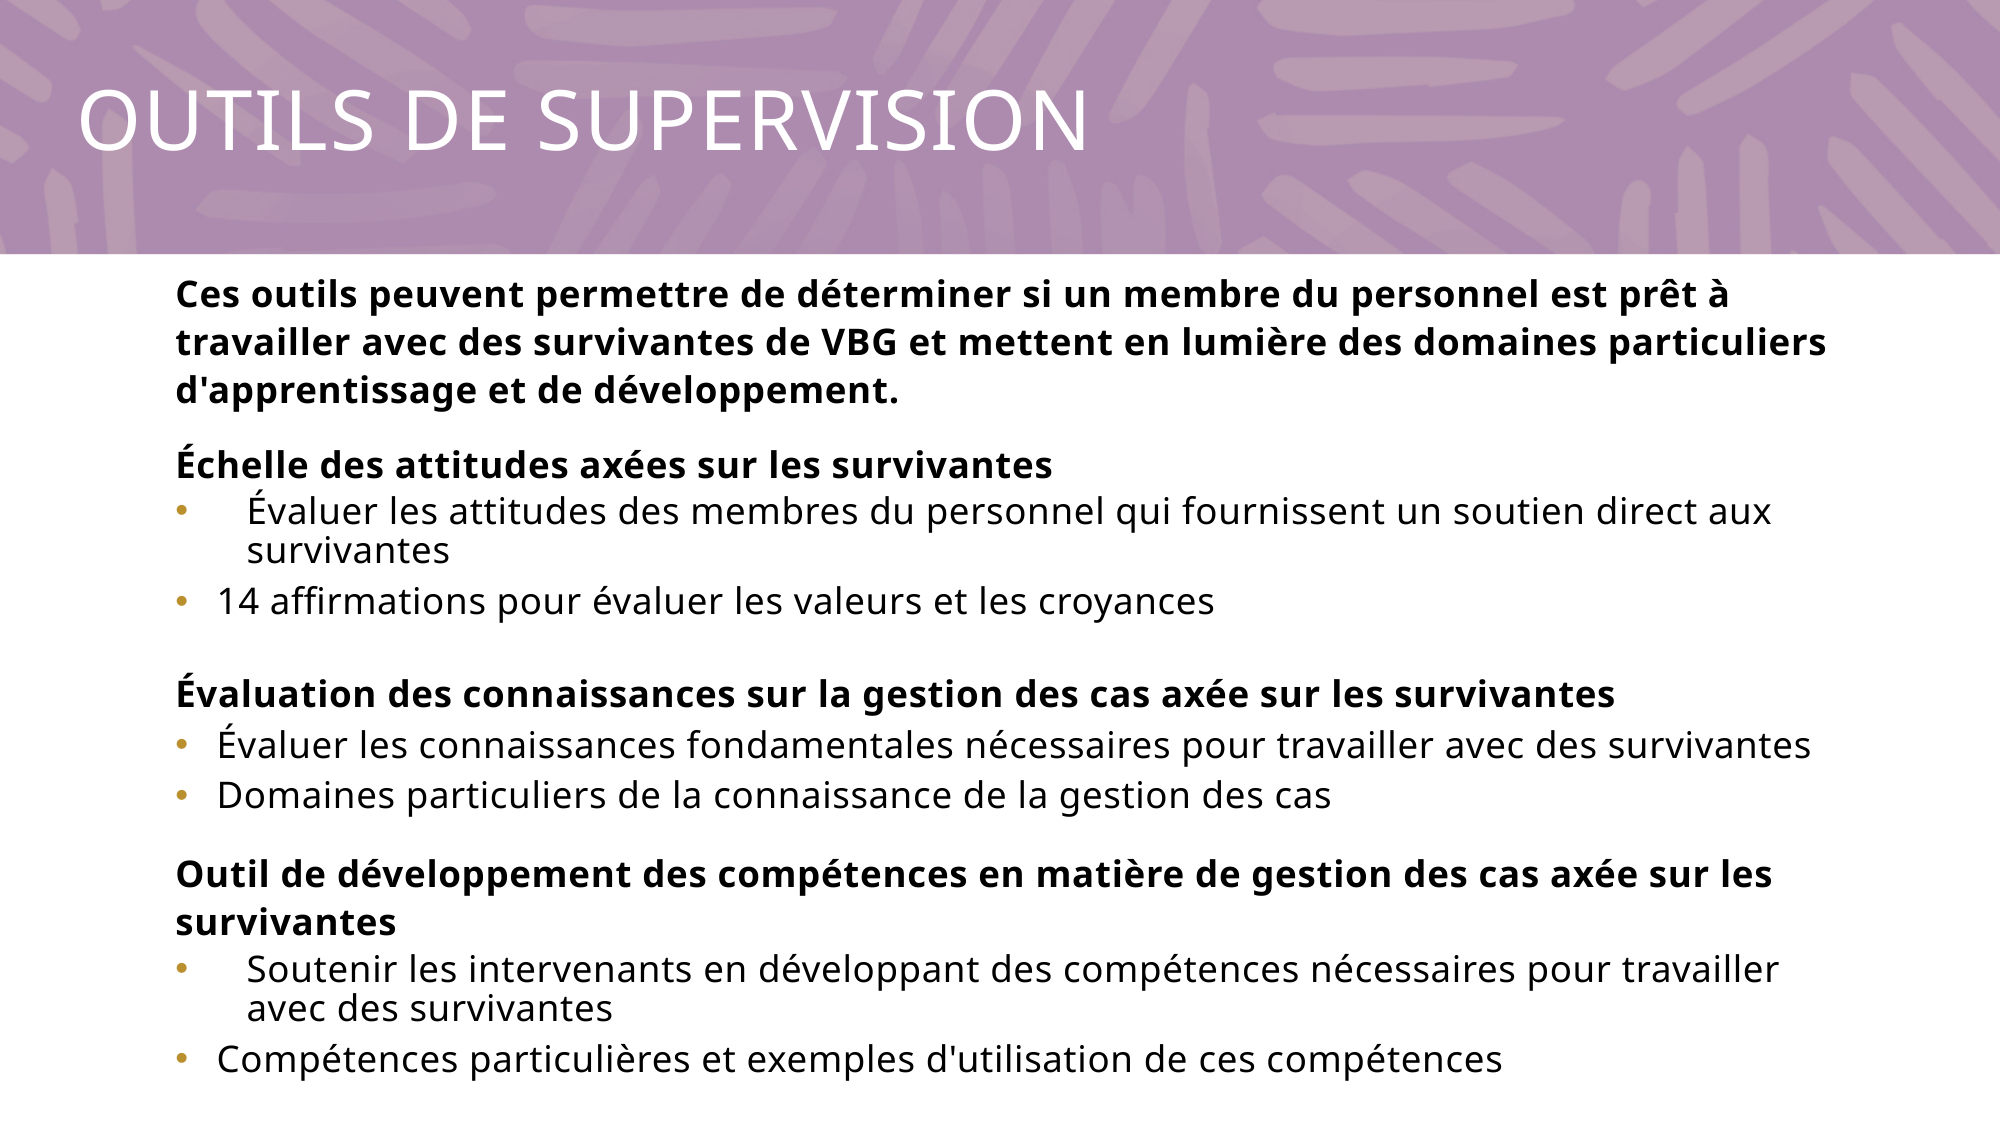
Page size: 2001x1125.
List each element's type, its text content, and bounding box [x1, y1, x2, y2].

title Outils de supervision [61, 33, 1938, 220]
picture [0, 0, 2000, 1125]
list Ces outils peuvent permettre de déterminer si un membre du personnel est prêt à travailler avec des survivantes de VBG et mettent en lumière des domaines particuliers d'apprentissage et de développement. Échelle des attitudes axées sur les survivantes Évaluer les attitudes des membres du personnel qui fournissent un soutien direct aux survivantes 14 affirmations pour évaluer les valeurs et les croyances Évaluation des connaissances sur la gestion des cas axée sur les survivantes Évaluer les connaissances fondamentales nécessaires pour travailler avec des survivantes Domaines particuliers de la connaissance de la gestion des cas Outil de développement des compétences en matière de gestion des cas axée sur les survivantes Soutenir les intervenants en développant des compétences nécessaires pour travailler avec des survivantes Compétences particulières et exemples d'utilisation de ces compétences [167, 258, 1845, 1125]
